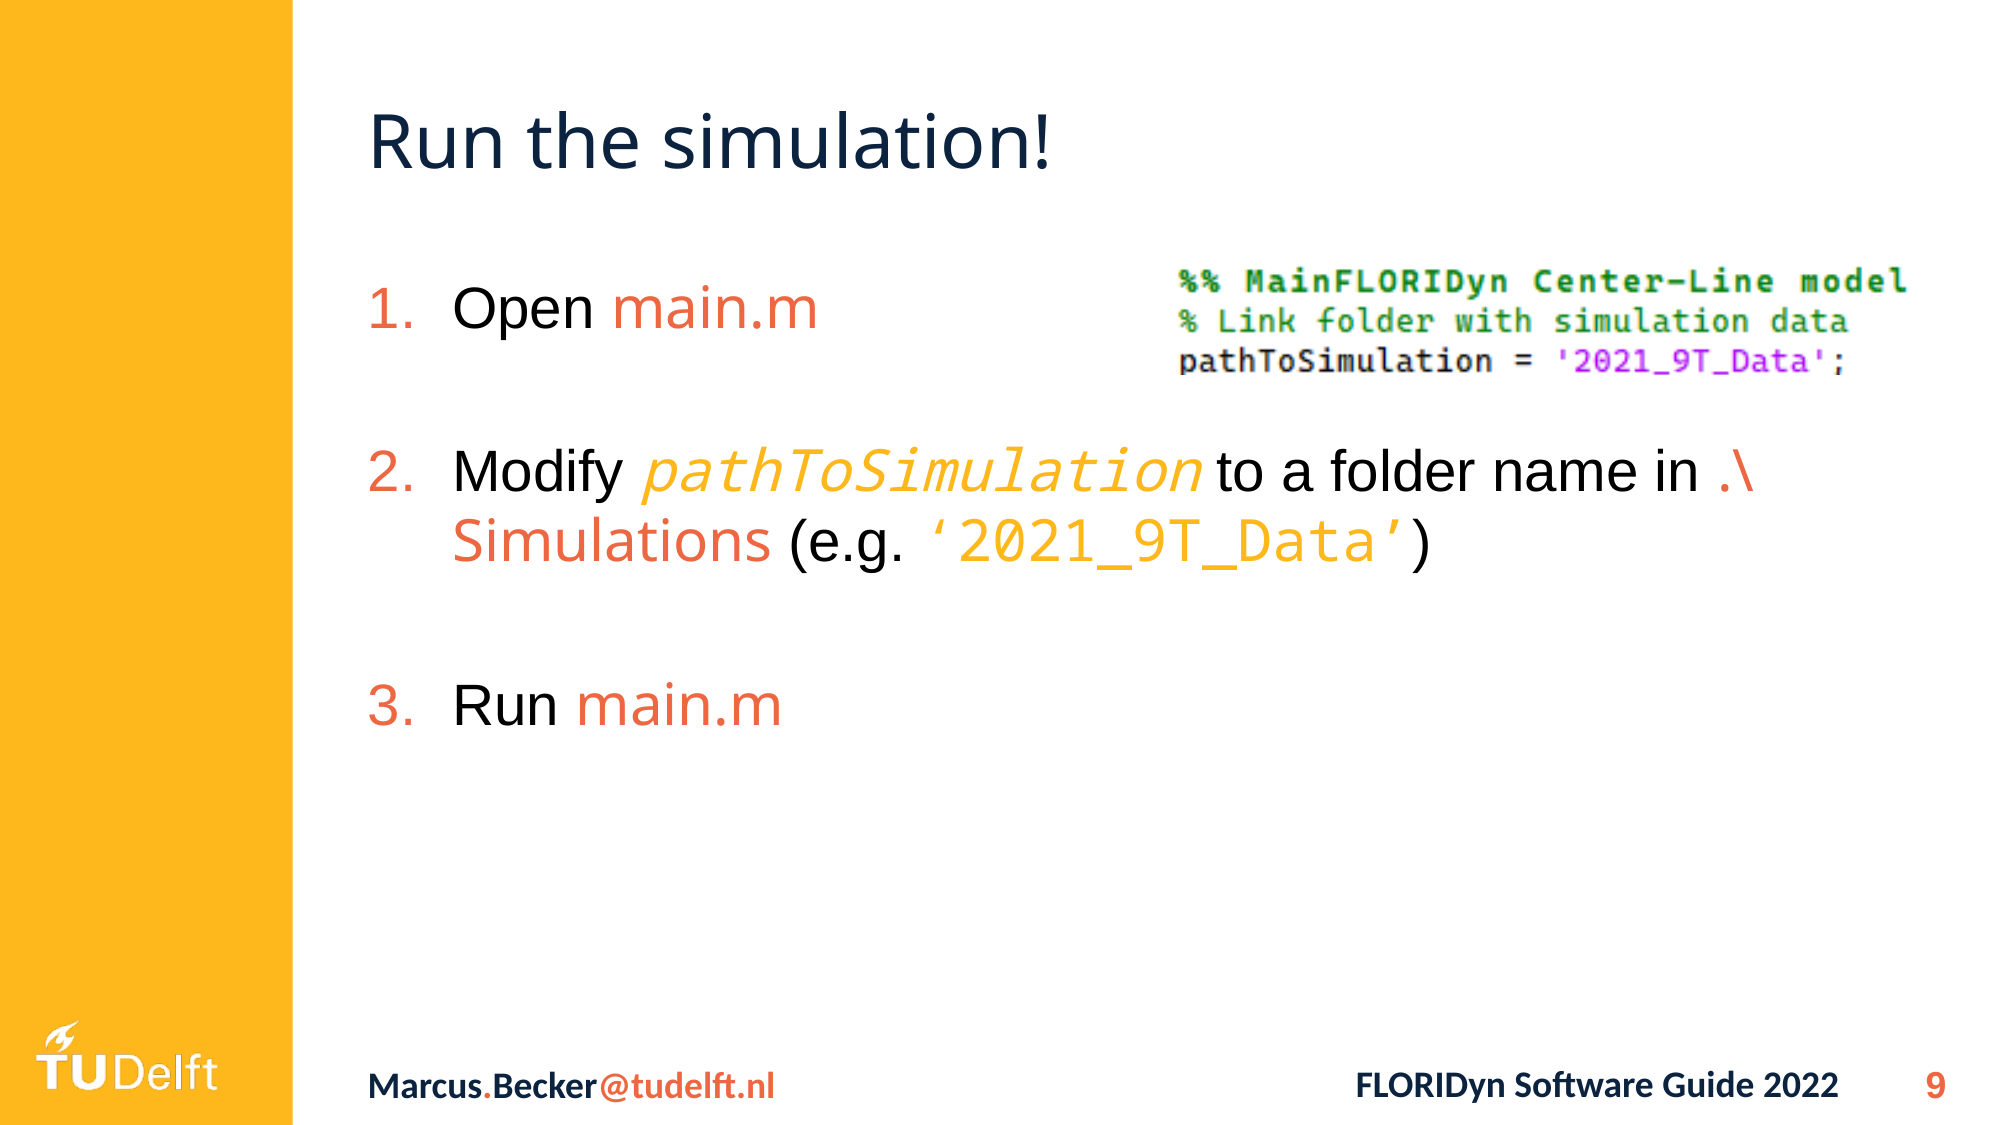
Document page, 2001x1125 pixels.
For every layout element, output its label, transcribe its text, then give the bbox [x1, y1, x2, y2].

picture [1167, 262, 1919, 375]
title Run the simulation! [352, 45, 1940, 233]
list Open main.m Modify pathToSimulation to a folder name in .\Simulations (e.g. ‘2021_9T_Data’) Run main.m [352, 262, 1940, 1025]
